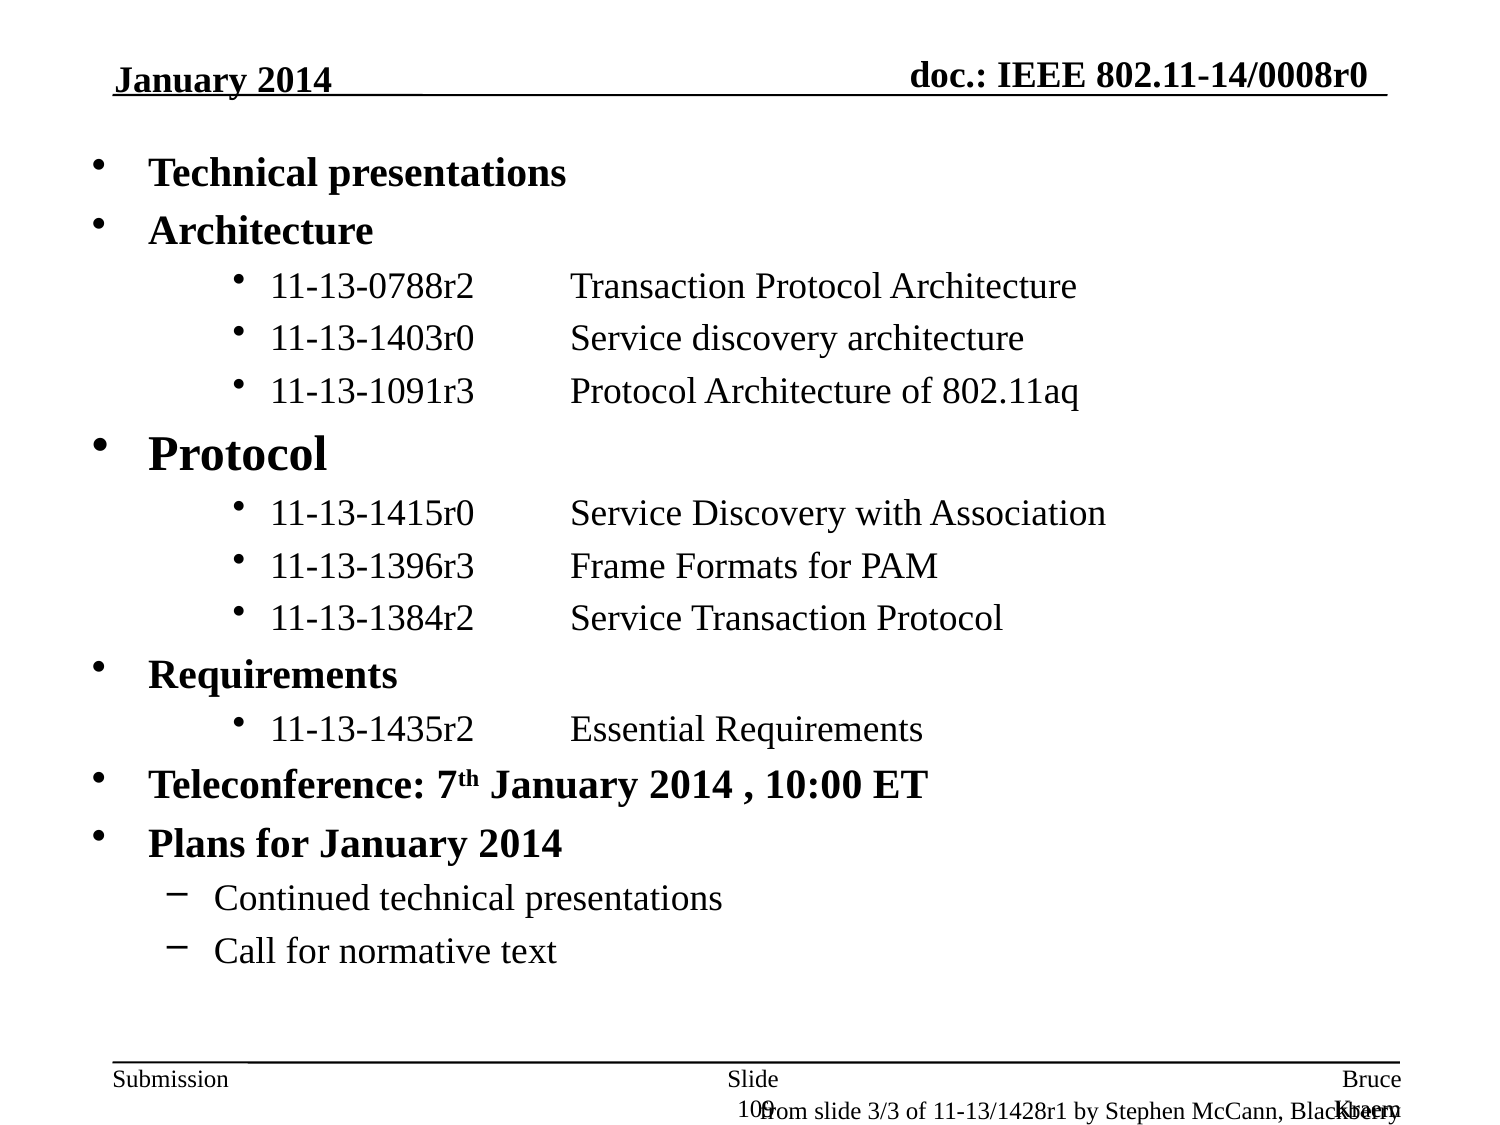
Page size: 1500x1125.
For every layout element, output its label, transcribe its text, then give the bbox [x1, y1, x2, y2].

list Technical presentations Architecture 11-13-0788r2 Transaction Protocol Architecture 11-13-1403r0 Service discovery architecture 11-13-1091r3 Protocol Architecture of 802.11aq Protocol 11-13-1415r0 Service Discovery with Association 11-13-1396r3 Frame Formats for PAM 11-13-1384r2 Service Transaction Protocol Requirements 11-13-1435r2 Essential Requirements Teleconference: 7th January 2014 , 10:00 ET Plans for January 2014 Continued technical presentations Call for normative text [76, 137, 1415, 1047]
footer Bruce Kraemer, Marvell [1325, 1062, 1402, 1087]
text_box from slide 3/3 of 11-13/1428r1 by Stephen McCann, Blackberry [343, 1087, 1417, 1125]
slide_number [114, 54, 374, 100]
slide_number Slide 109 [712, 1062, 800, 1087]
